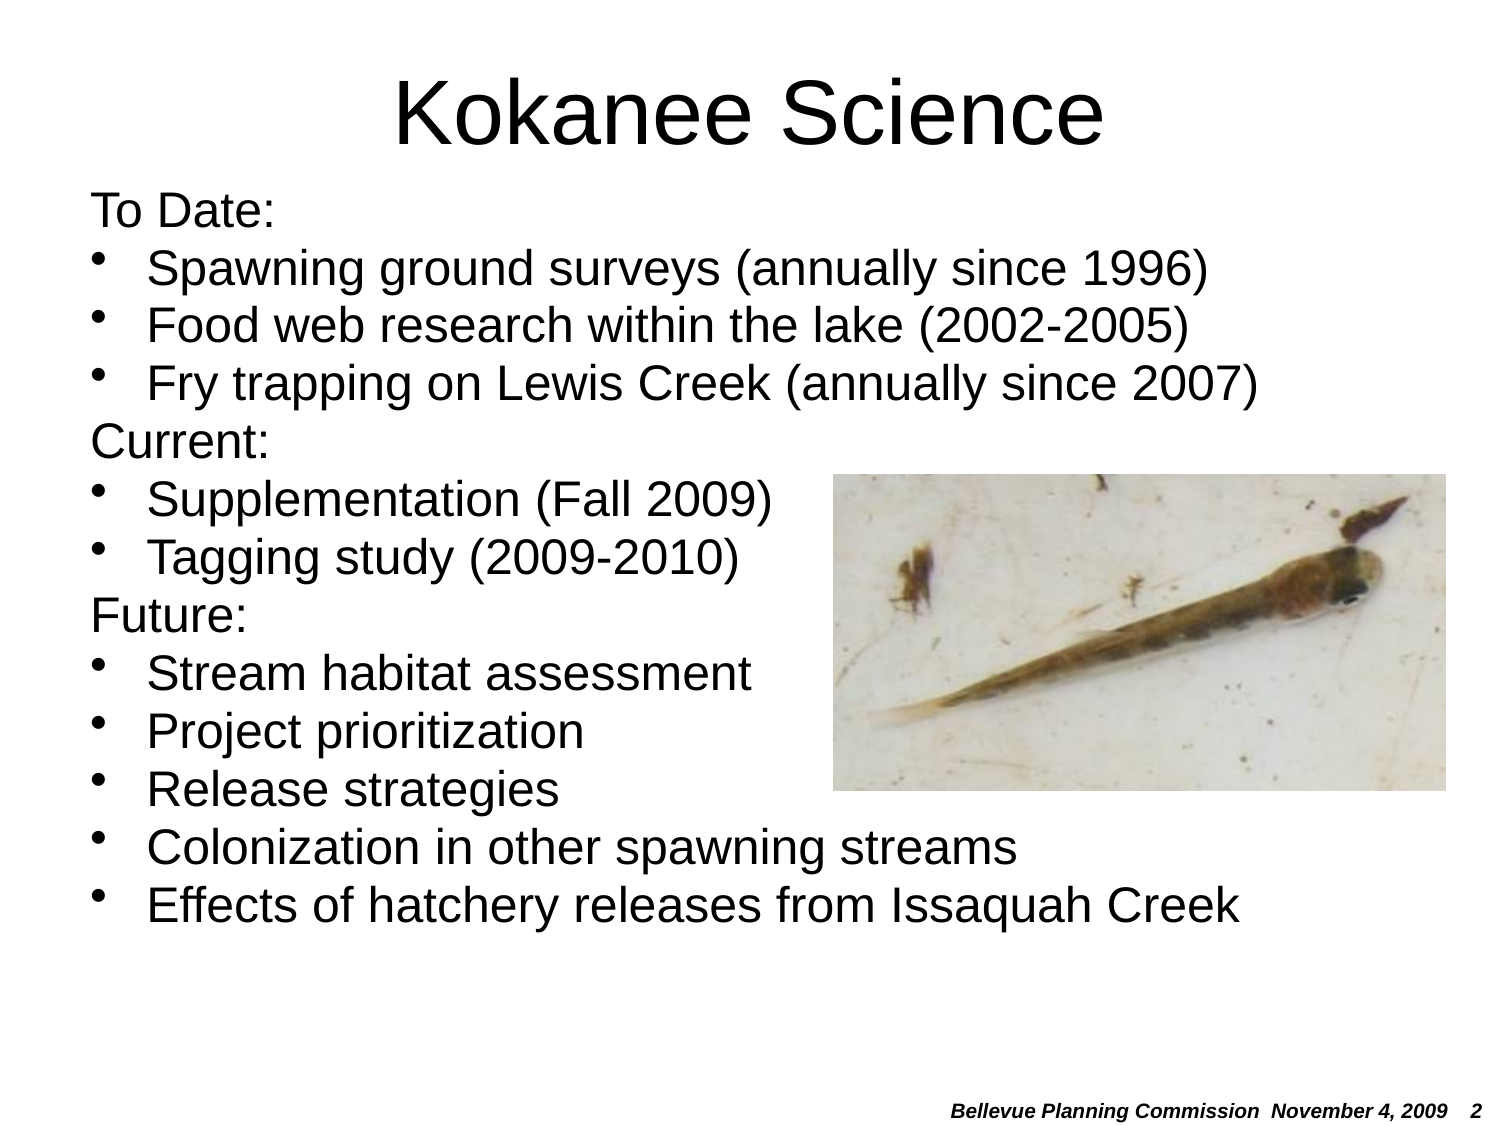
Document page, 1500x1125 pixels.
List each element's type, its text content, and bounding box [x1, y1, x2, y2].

title Kokanee Science [75, 45, 1425, 181]
list To Date: Spawning ground surveys (annually since 1996) Food web research within the lake (2002-2005) Fry trapping on Lewis Creek (annually since 2007) Current: Supplementation (Fall 2009) Tagging study (2009-2010) Future: Stream habitat assessment Project prioritization Release strategies Colonization in other spawning streams Effects of hatchery releases from Issaquah Creek [75, 181, 1425, 1005]
picture [833, 474, 1446, 792]
